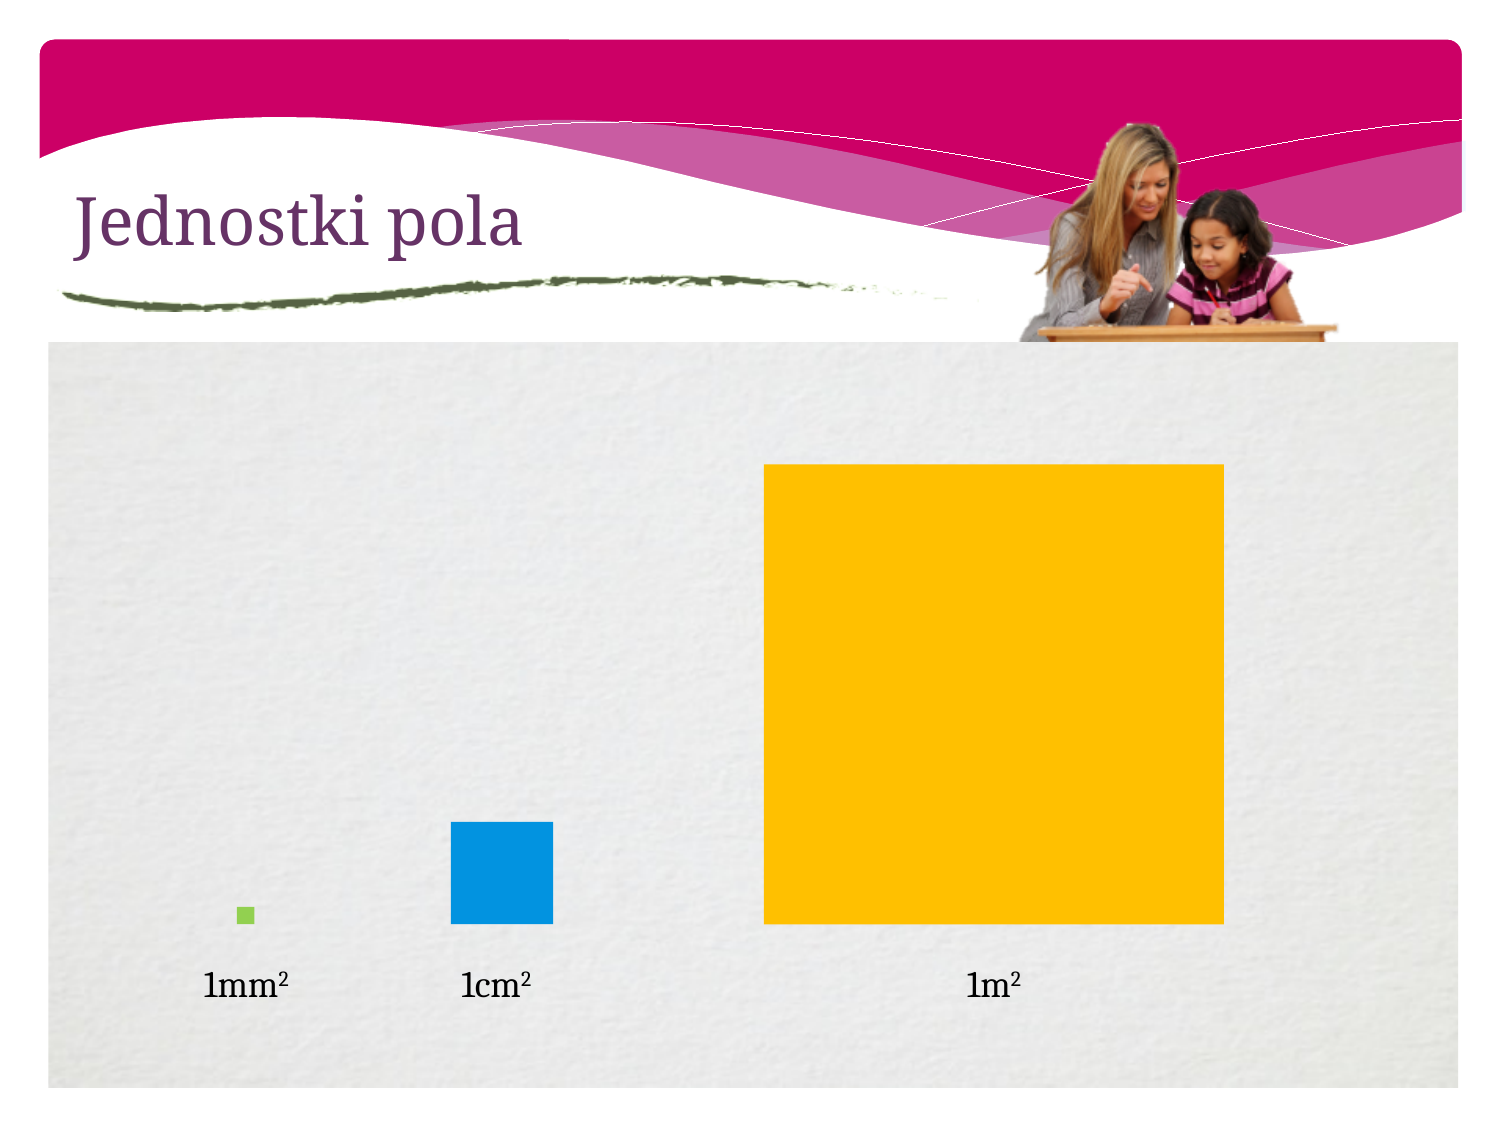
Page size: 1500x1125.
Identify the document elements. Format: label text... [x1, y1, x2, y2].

picture [55, 274, 980, 313]
text_box Jednostki pola [59, 171, 818, 272]
picture [48, 119, 1459, 1125]
